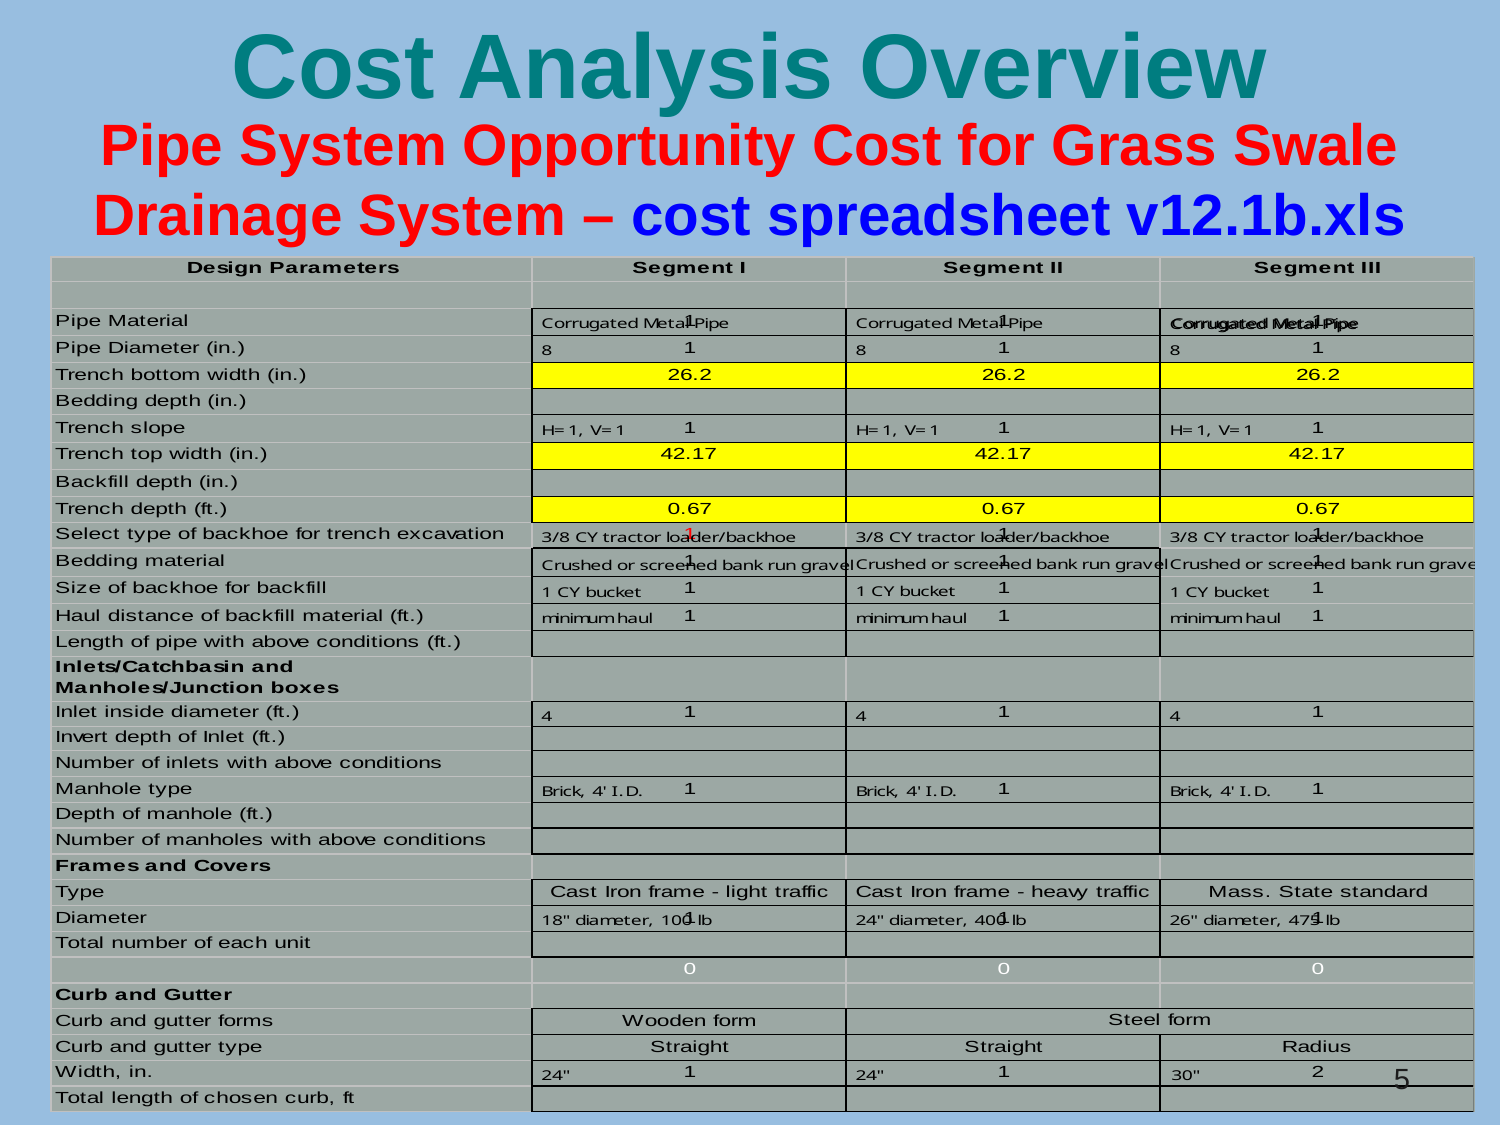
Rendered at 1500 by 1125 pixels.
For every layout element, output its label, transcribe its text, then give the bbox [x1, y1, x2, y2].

text_box Pipe System Opportunity Cost for Grass Swale Drainage System – cost spreadsheet v12.1b.xls [0, 99, 1500, 255]
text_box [49, 256, 1476, 1113]
title Cost Analysis Overview [0, 0, 1500, 99]
